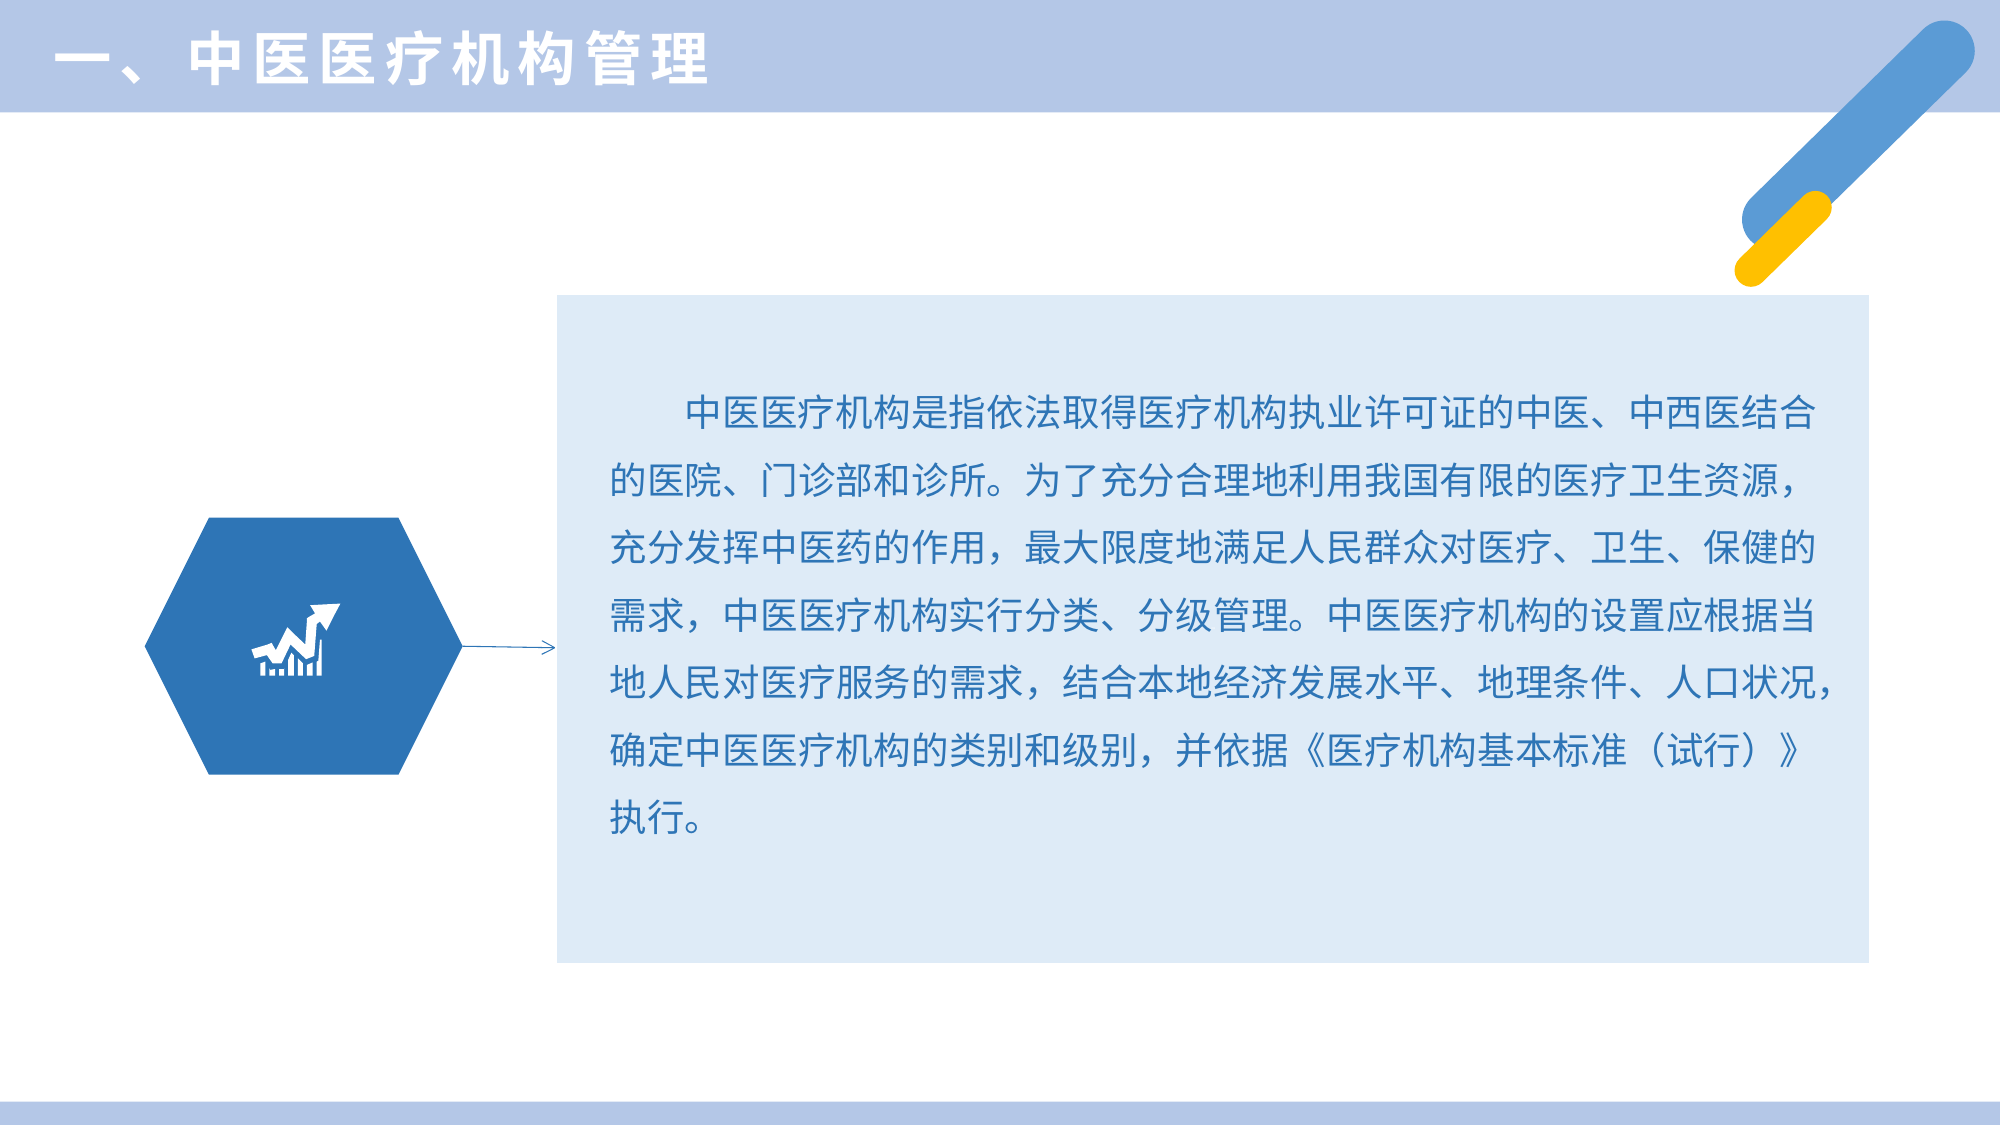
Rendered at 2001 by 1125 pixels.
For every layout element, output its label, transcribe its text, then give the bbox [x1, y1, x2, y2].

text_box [1678, 116, 2000, 185]
text_box [306, 662, 313, 676]
text_box [251, 603, 341, 664]
text_box 中医医疗机构是指依法取得医疗机构执业许可证的中医、中西医结合的医院、门诊部和诊所。为了充分合理地利用我国有限的医疗卫生资源，充分发挥中医药的作用，最大限度地满足人民群众对医疗、卫生、保健的需求，中医医疗机构实行分类、分级管理。中医医疗机构的设置应根据当地人民对医疗服务的需求，结合本地经济发展水平、地理条件、人口状况，确定中医医疗机构的类别和级别，并依据《医疗机构基本标准（试行）》执行。 [594, 359, 1832, 847]
text_box [288, 652, 294, 676]
text_box 经国 [555, 293, 1872, 965]
text_box [297, 658, 303, 676]
text_box [143, 516, 464, 776]
text_box [316, 639, 322, 676]
text_box [260, 661, 266, 676]
text_box [279, 668, 285, 676]
text_box 一、中医医疗机构管理 [41, 16, 722, 98]
text_box [269, 668, 276, 676]
